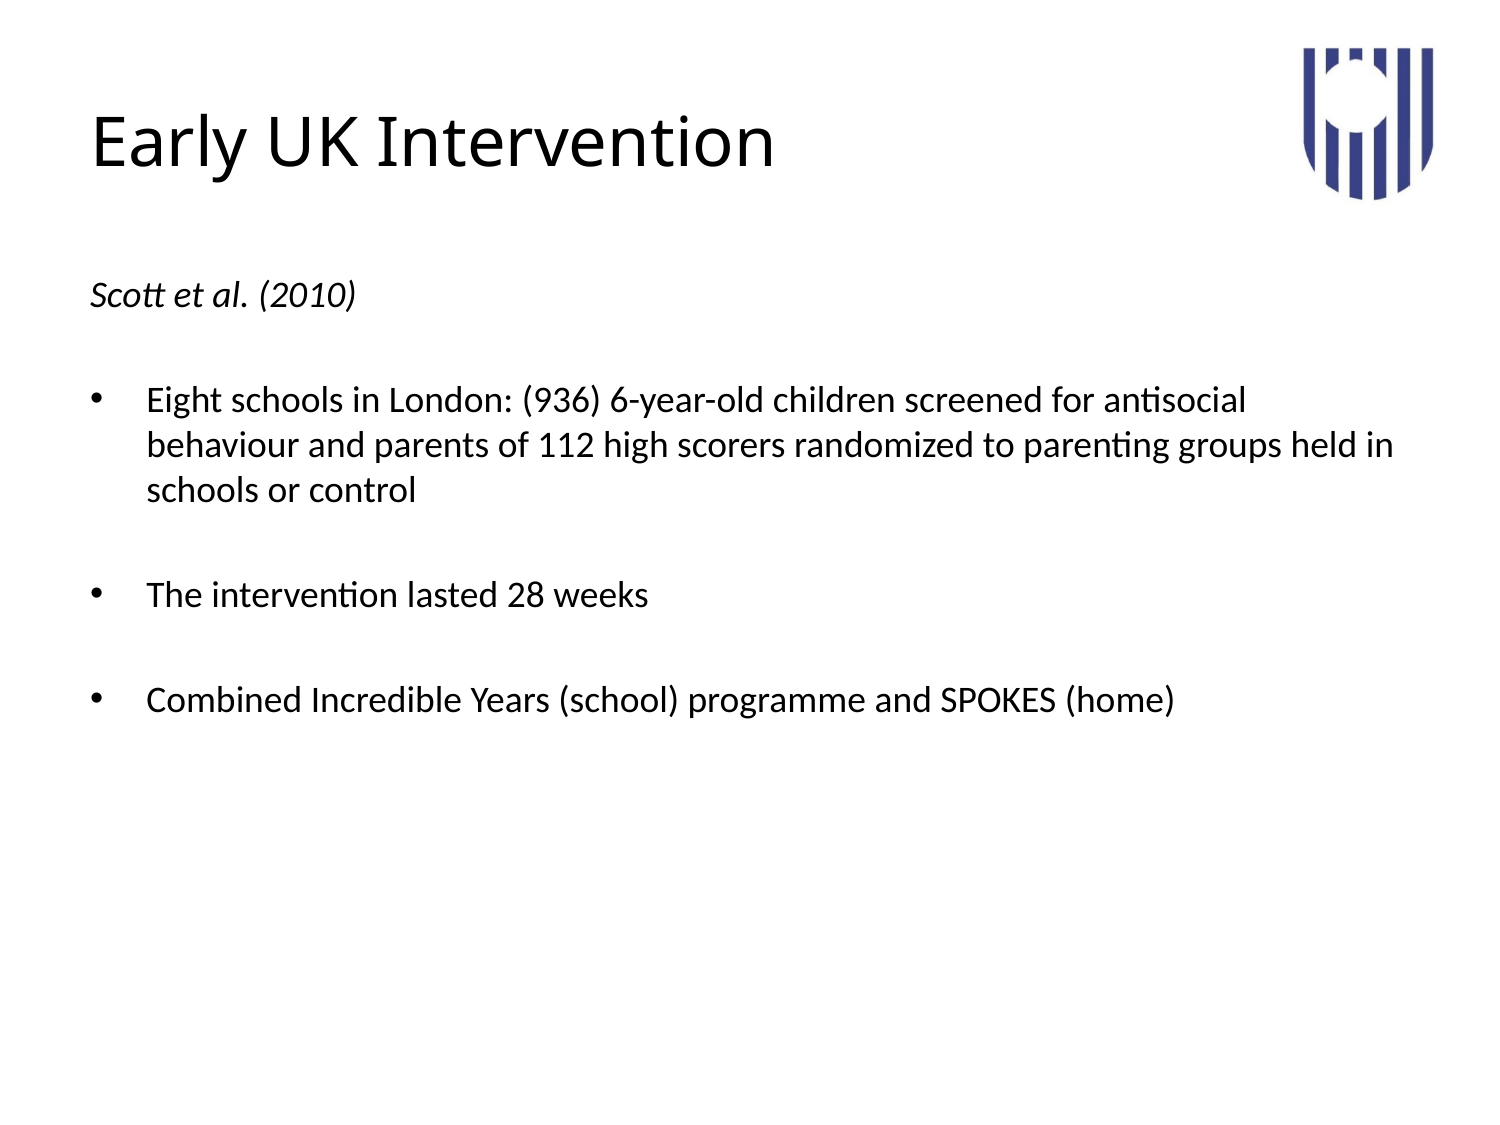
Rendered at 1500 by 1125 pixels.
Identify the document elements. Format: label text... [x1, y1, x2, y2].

list Scott et al. (2010) Eight schools in London: (936) 6-year-old children screened for antisocial behaviour and parents of 112 high scorers randomized to parenting groups held in schools or control The intervention lasted 28 weeks Combined Incredible Years (school) programme and SPOKES (home) [75, 262, 1425, 1005]
picture [1250, 11, 1488, 248]
title Early UK Intervention [75, 45, 1425, 233]
